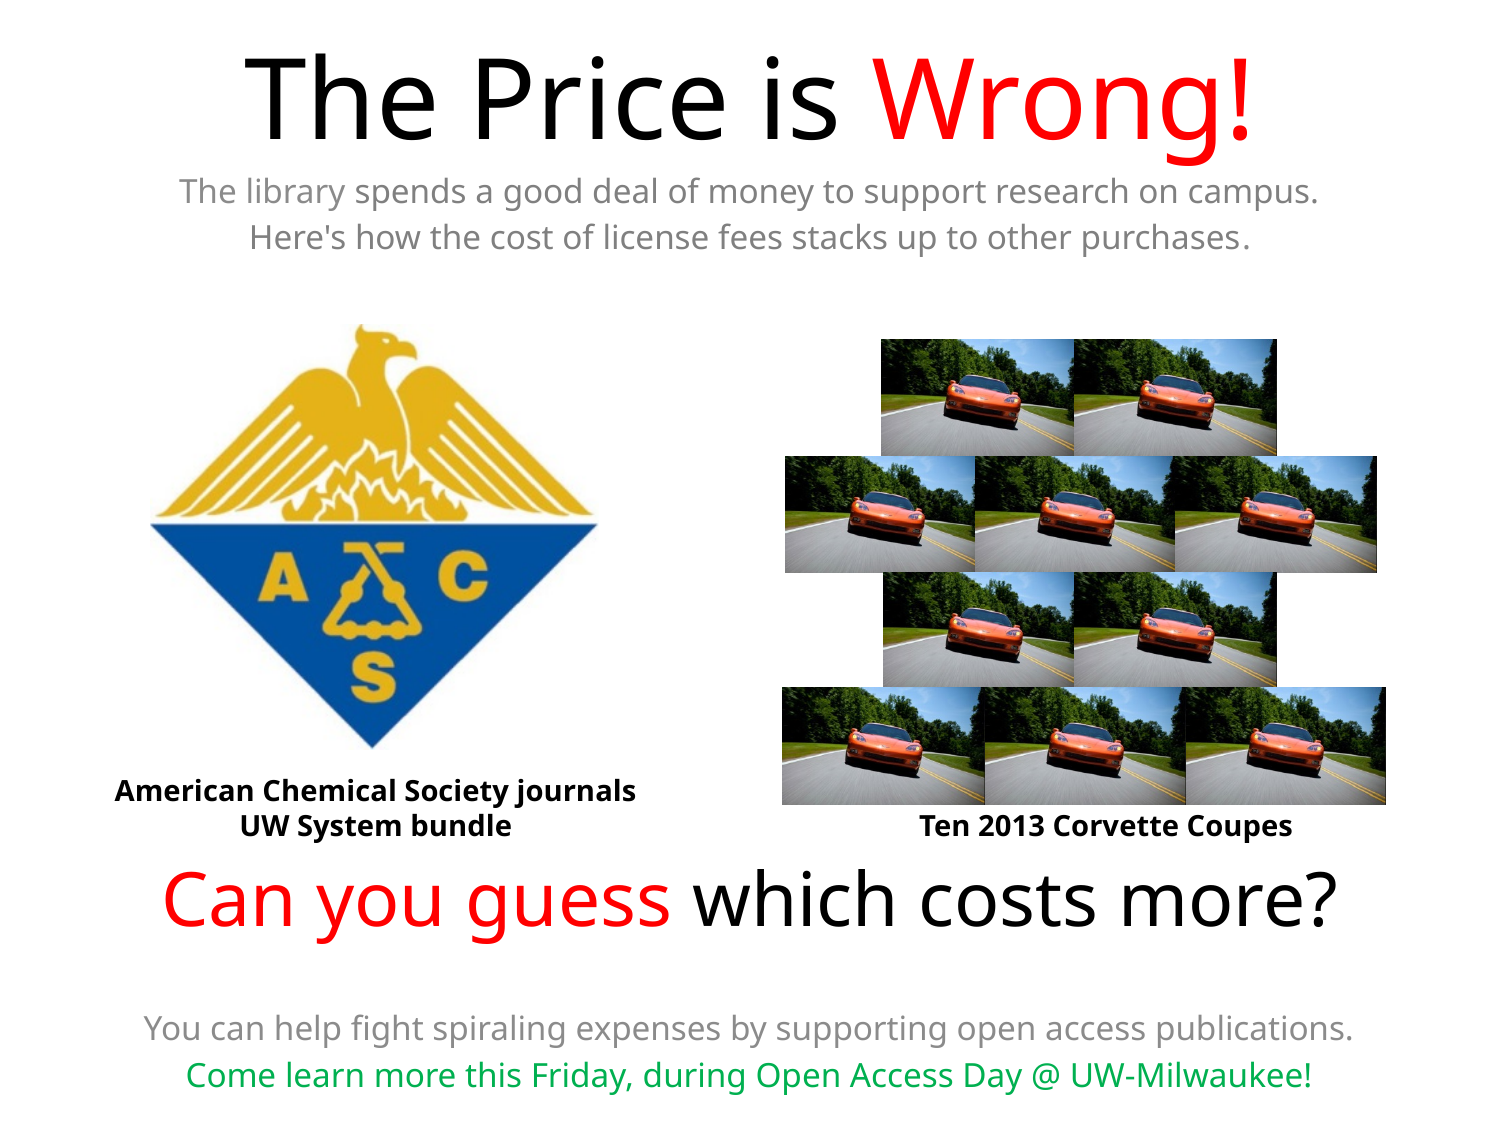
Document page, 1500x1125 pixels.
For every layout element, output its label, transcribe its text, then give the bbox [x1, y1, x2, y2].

text_box American Chemical Society journals UW System bundle [82, 764, 670, 843]
text_box Ten 2013 Corvette Coupes [750, 799, 1463, 843]
title The Price is Wrong! [0, 2, 1500, 162]
picture [782, 339, 1386, 805]
subtitle The library spends a good deal of money to support research on campus. Here's how the cost of license fees stacks up to other purchases. [0, 162, 1500, 288]
text_box You can help fight spiraling expenses by supporting open access publications. Come learn more this Friday, during Open Access Day @ UW-Milwaukee! [0, 999, 1500, 1125]
text_box Can you guess which costs more? [0, 843, 1500, 949]
picture [149, 324, 600, 751]
